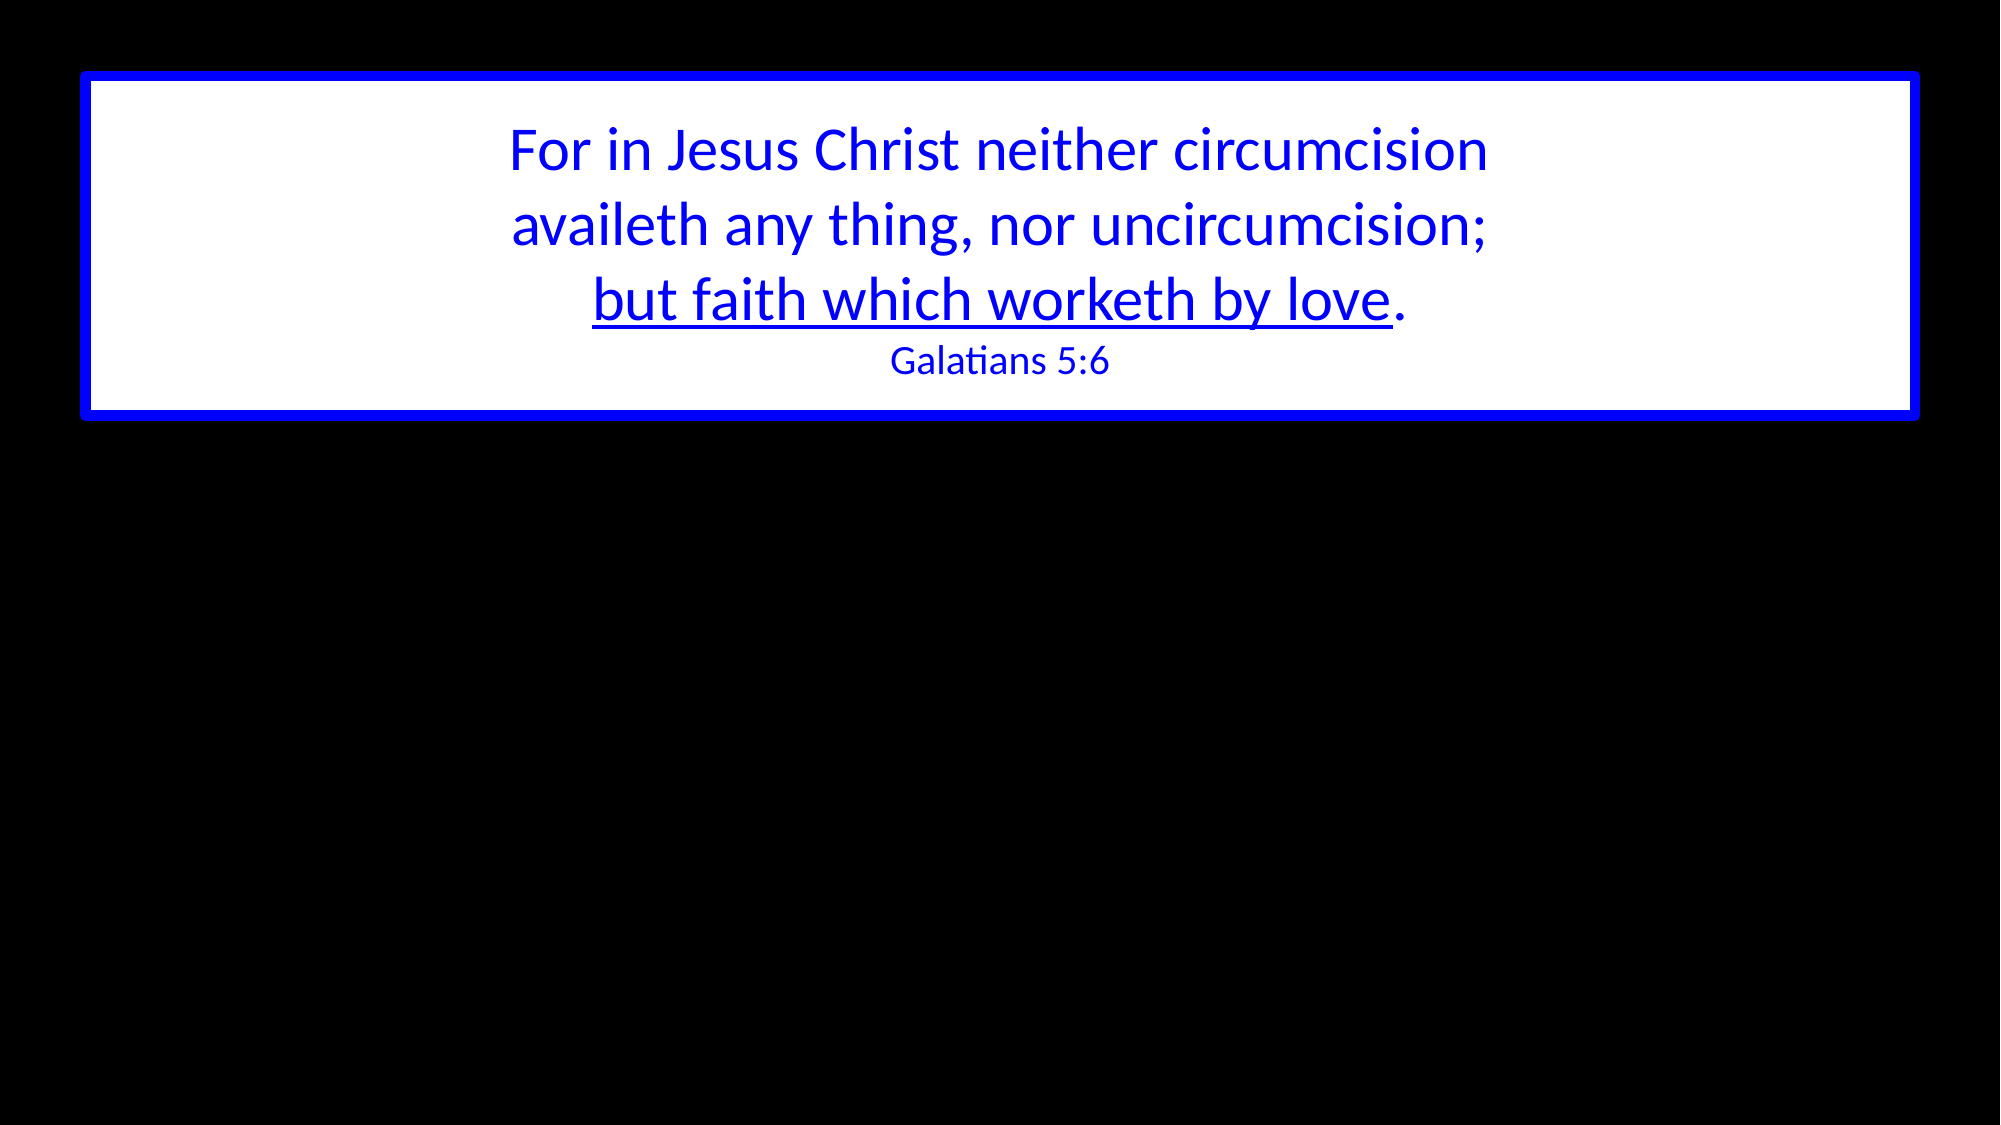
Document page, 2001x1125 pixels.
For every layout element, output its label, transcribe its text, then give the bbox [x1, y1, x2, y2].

text_box For in Jesus Christ neither circumcision availeth any thing, nor uncircumcision; but faith which worketh by love. Galatians 5:6 [85, 75, 1915, 416]
